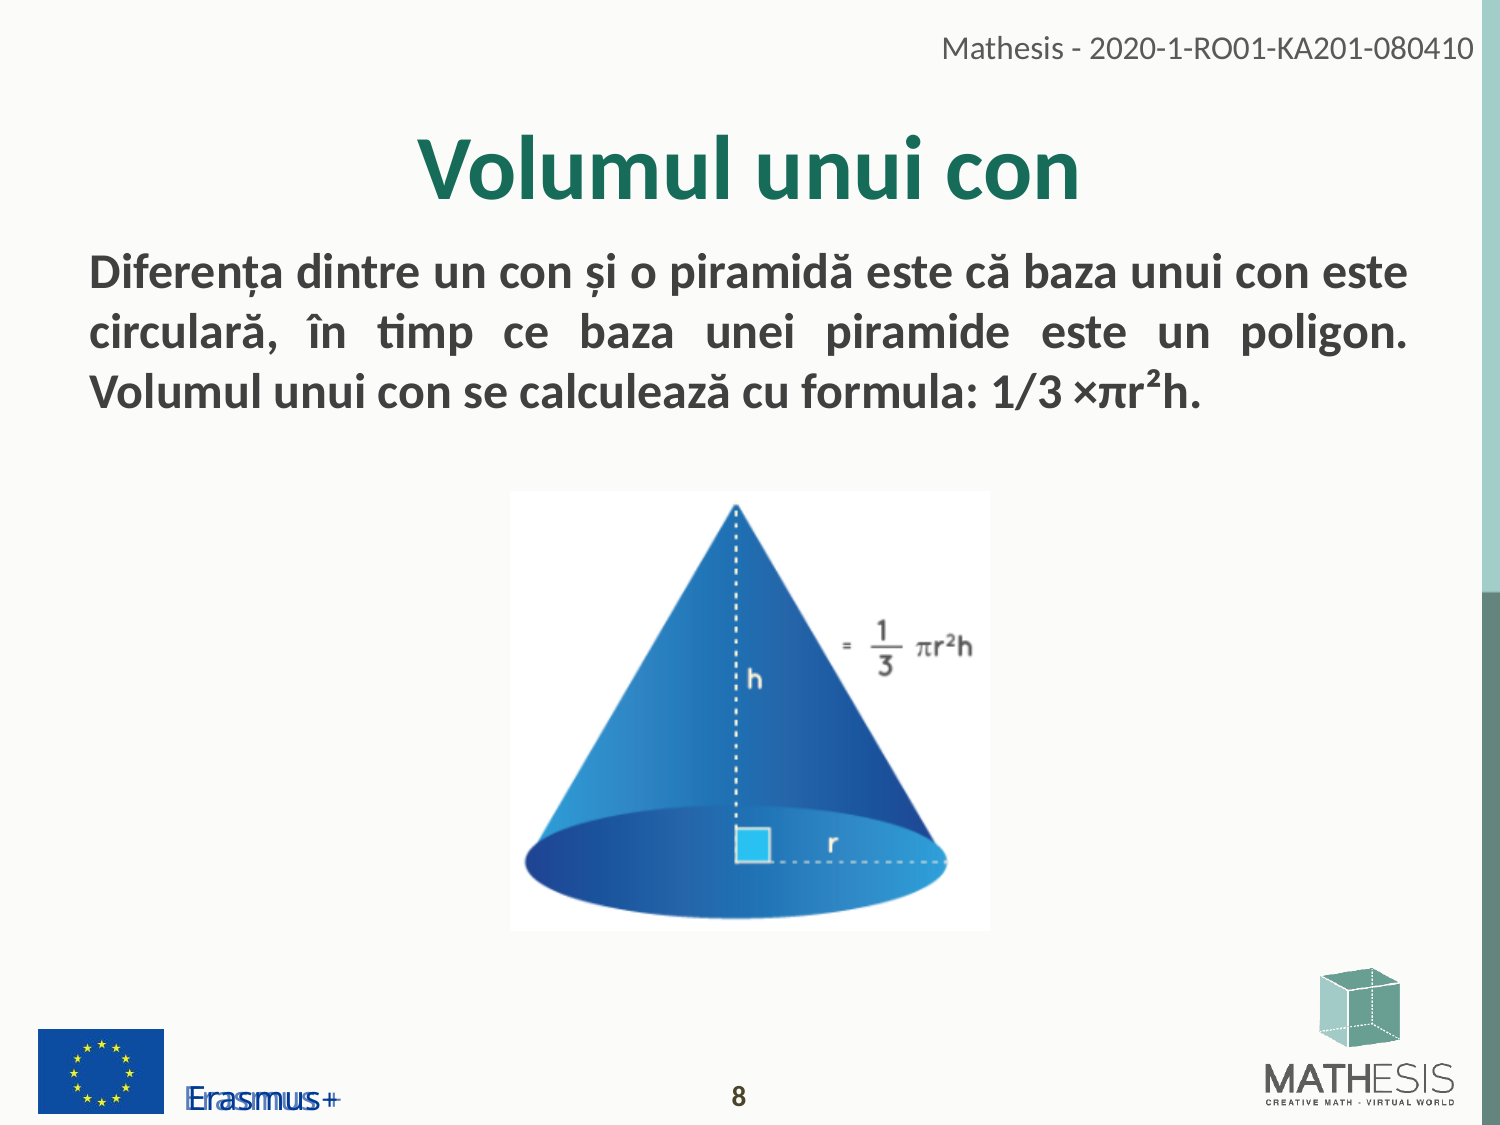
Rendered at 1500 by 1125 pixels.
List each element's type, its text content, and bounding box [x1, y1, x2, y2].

list Diferența dintre un con și o piramidă este că baza unui con este circulară, în timp ce baza unei piramide este un poligon. Volumul unui con se calculează cu formula: 1/3 ×πr²h. [75, 160, 1425, 904]
picture [510, 491, 990, 932]
title Volumul unui con [75, 100, 1425, 160]
picture [38, 1029, 164, 1114]
